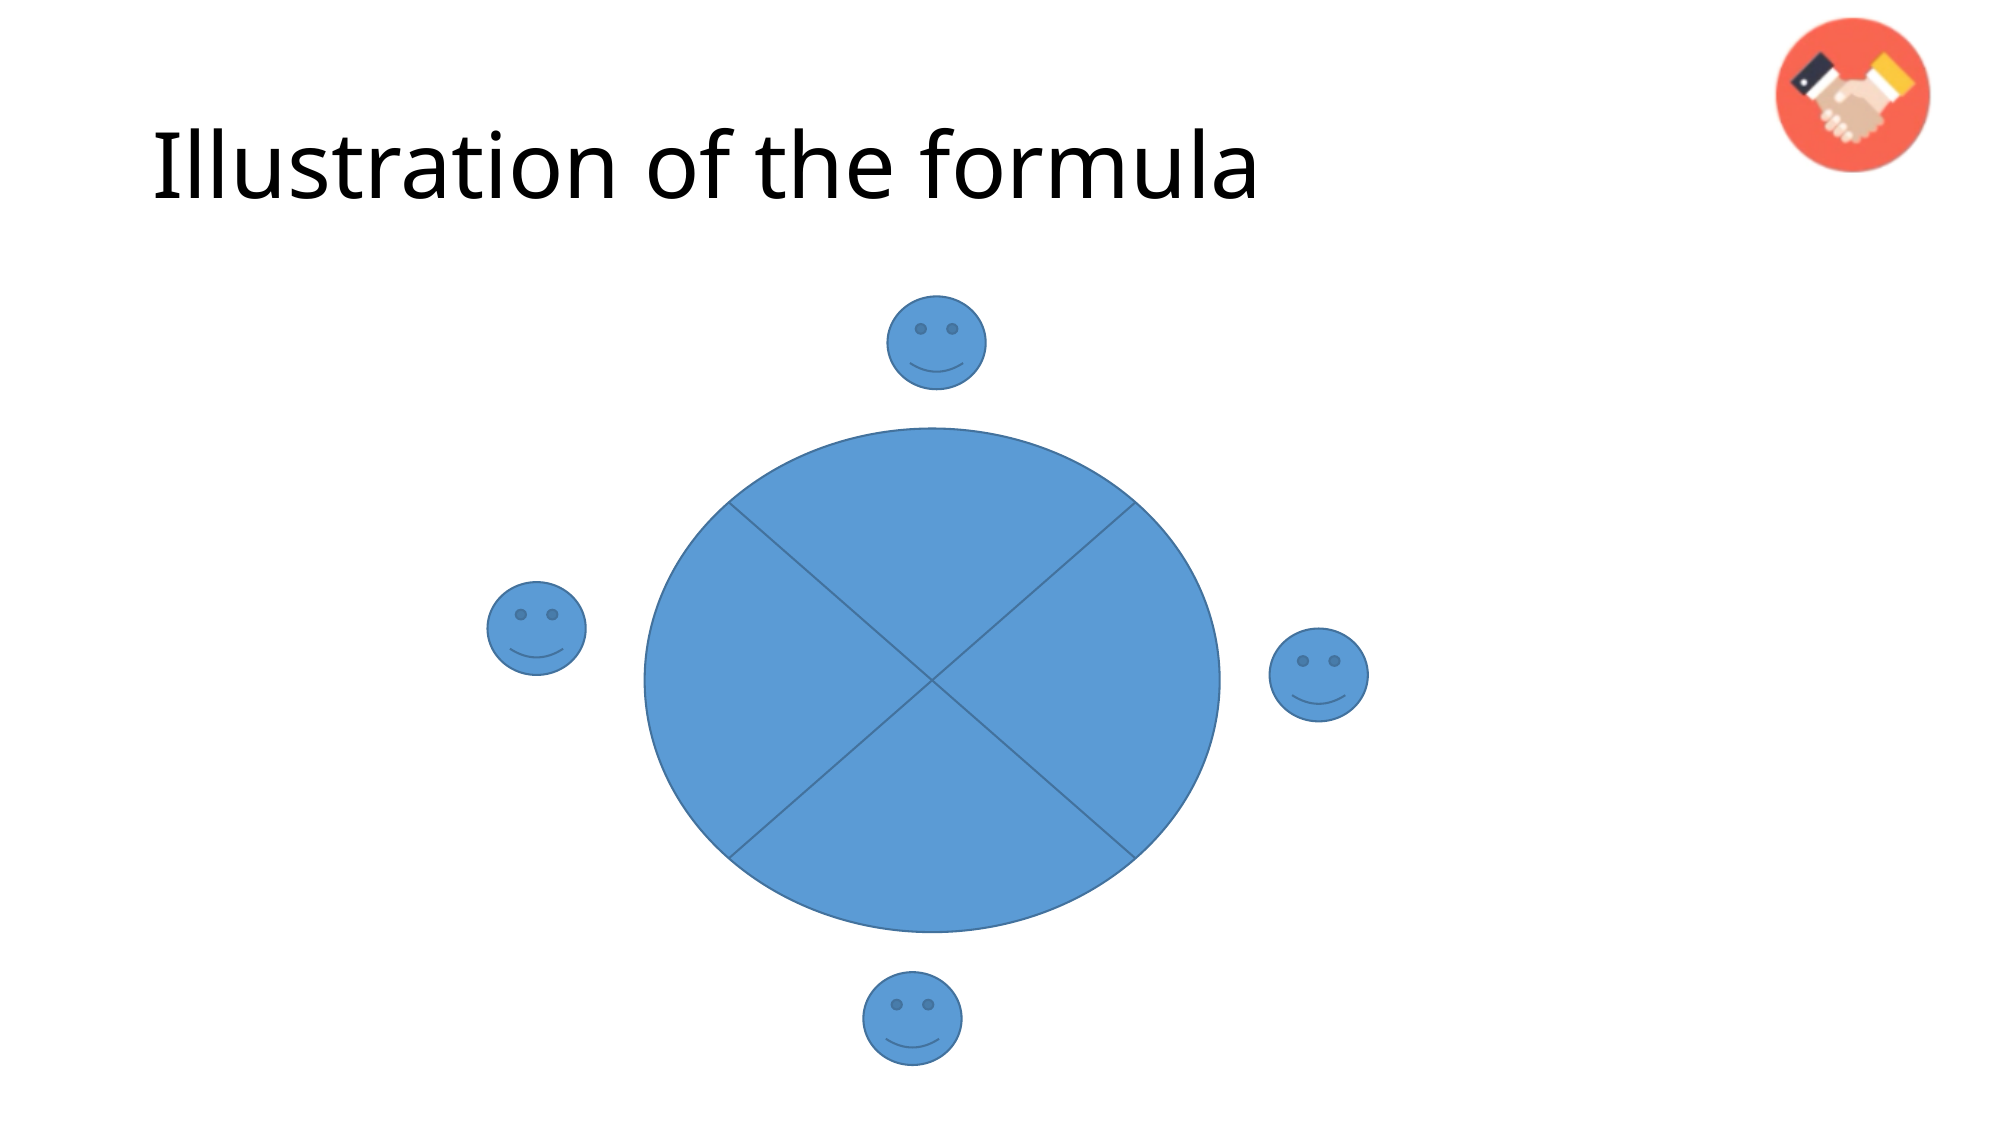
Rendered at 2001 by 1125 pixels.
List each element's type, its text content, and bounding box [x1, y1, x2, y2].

text_box [486, 581, 587, 676]
text_box [1268, 627, 1369, 723]
title Illustration of the formula [137, 59, 1863, 278]
text_box [862, 971, 963, 1067]
picture [1749, 8, 1954, 182]
text_box [643, 427, 1221, 934]
text_box [886, 295, 987, 391]
